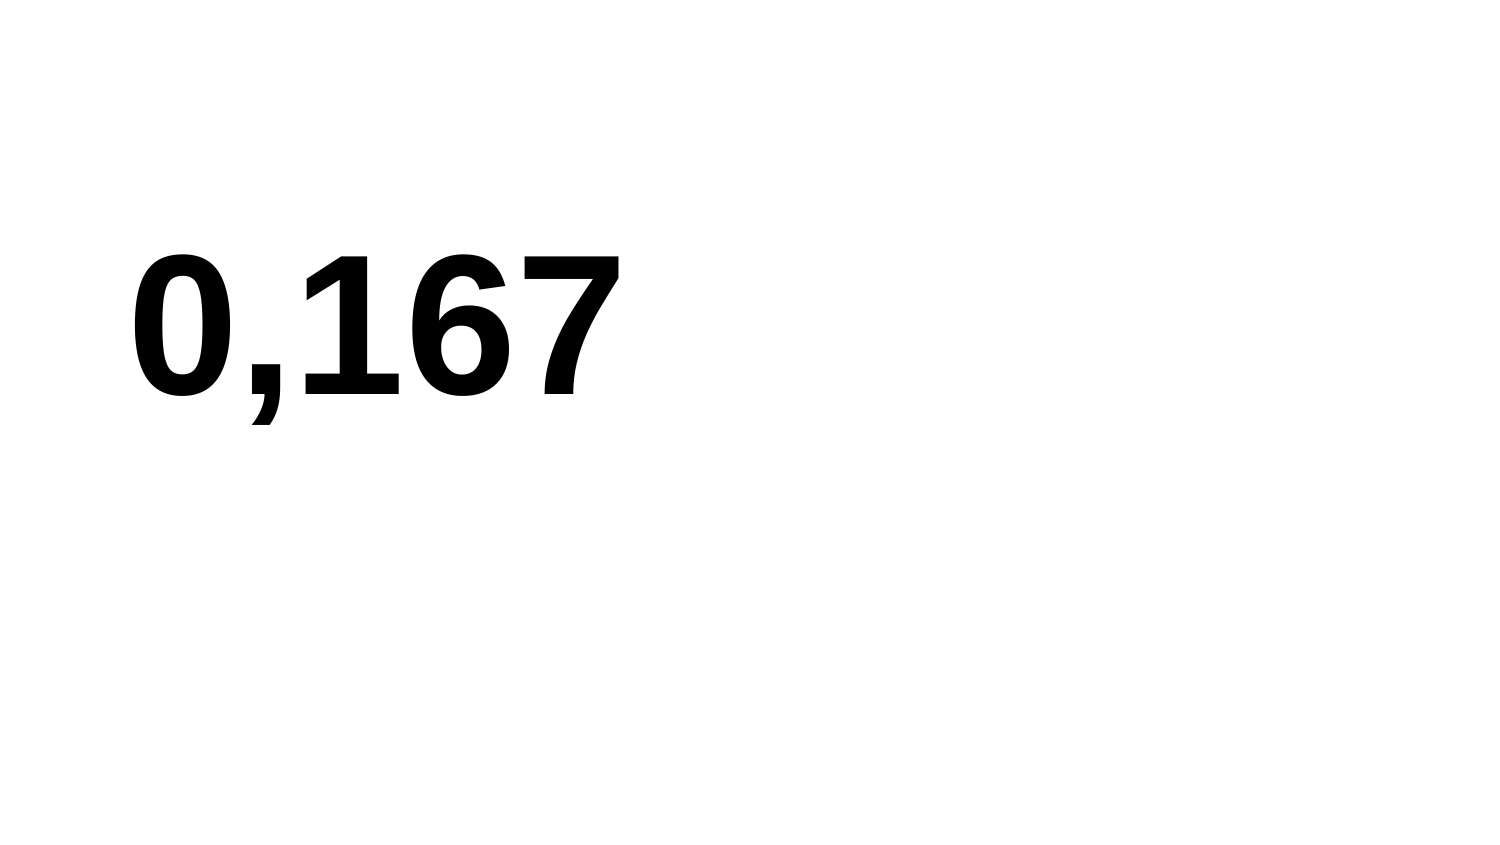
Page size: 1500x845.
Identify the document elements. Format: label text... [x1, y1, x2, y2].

text_box 0,167 [112, 259, 1388, 450]
